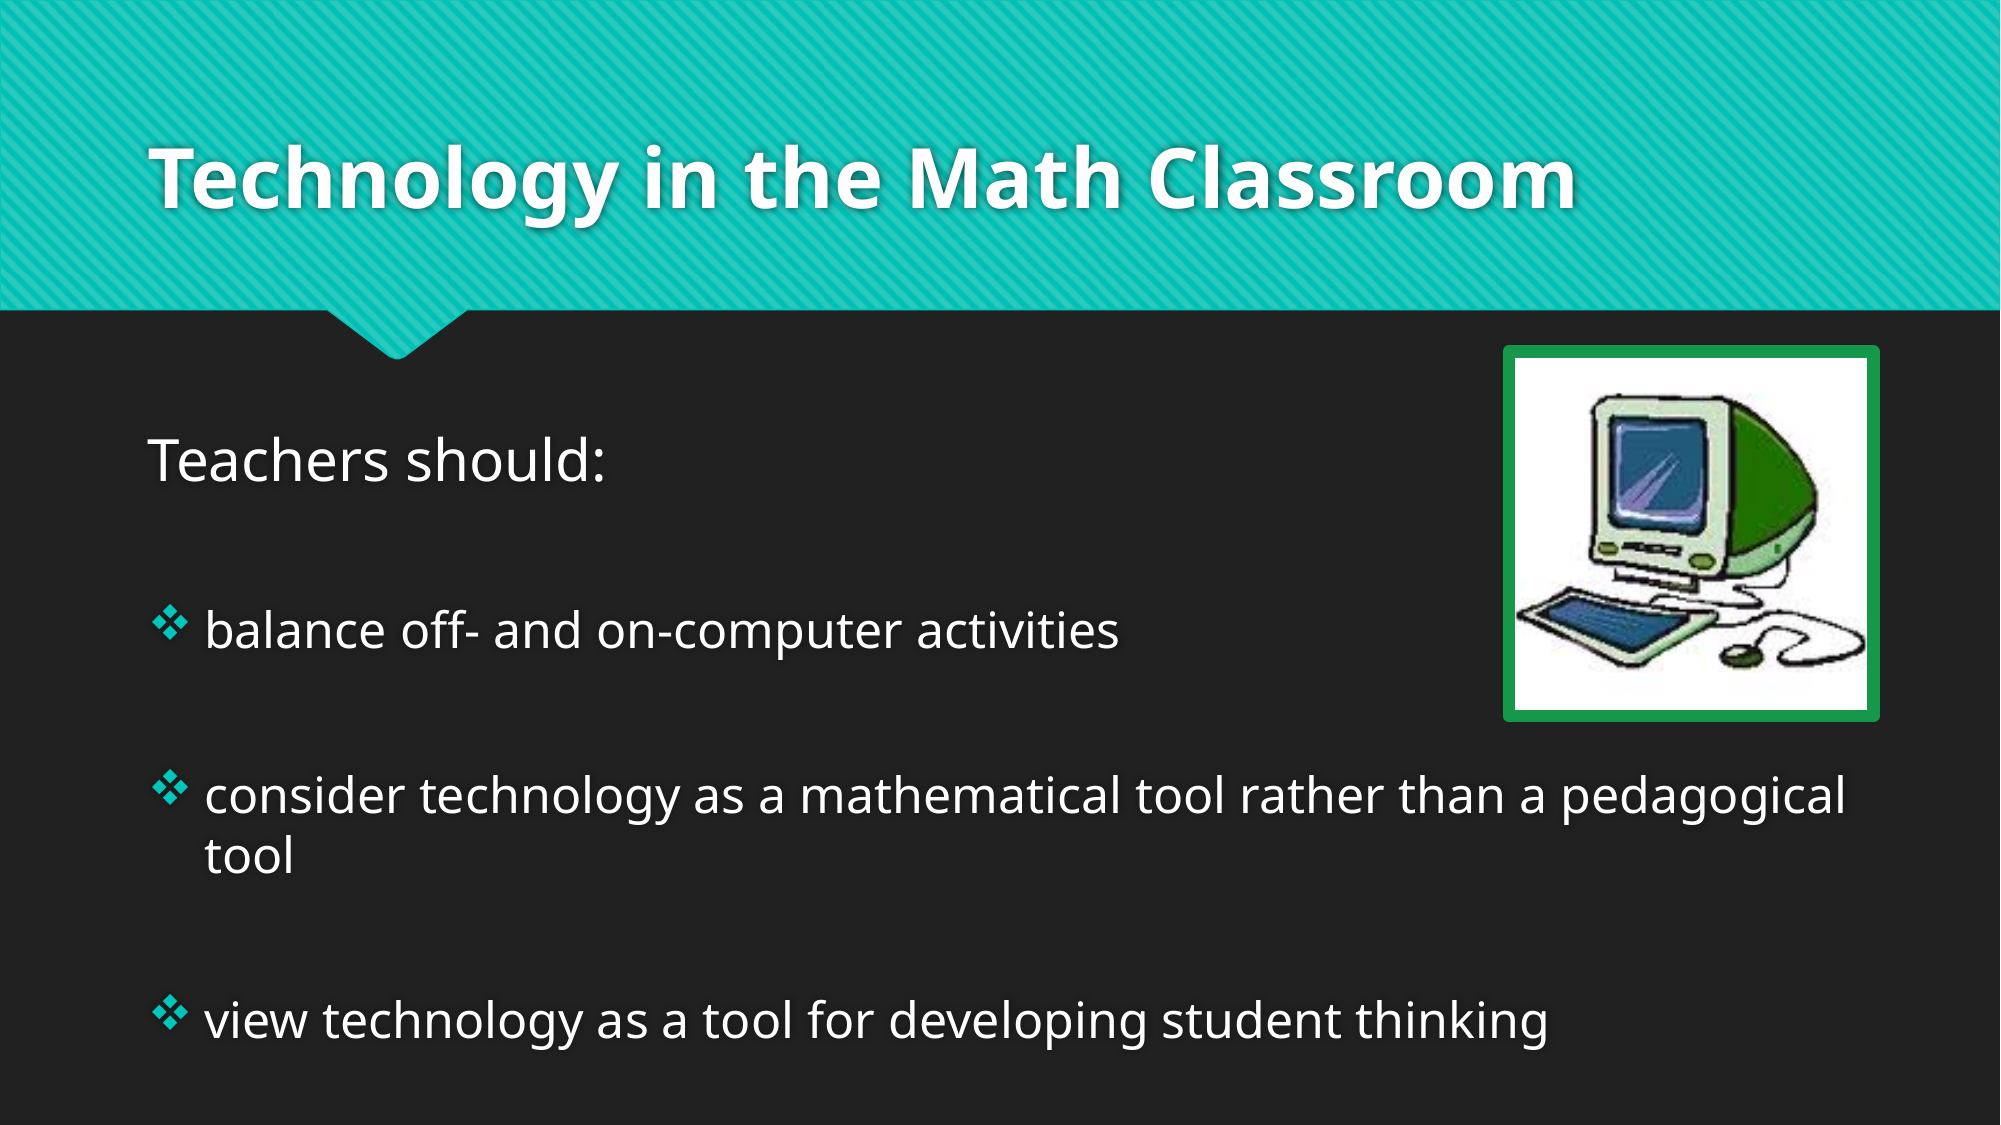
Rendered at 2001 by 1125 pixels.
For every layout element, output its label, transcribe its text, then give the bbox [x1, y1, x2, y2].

list Teachers should: balance off- and on-computer activities consider technology as a mathematical tool rather than a pedagogical tool view technology as a tool for developing student thinking [132, 405, 1865, 1067]
title Technology in the Math Classroom [132, 73, 1868, 233]
picture [1514, 357, 1868, 710]
